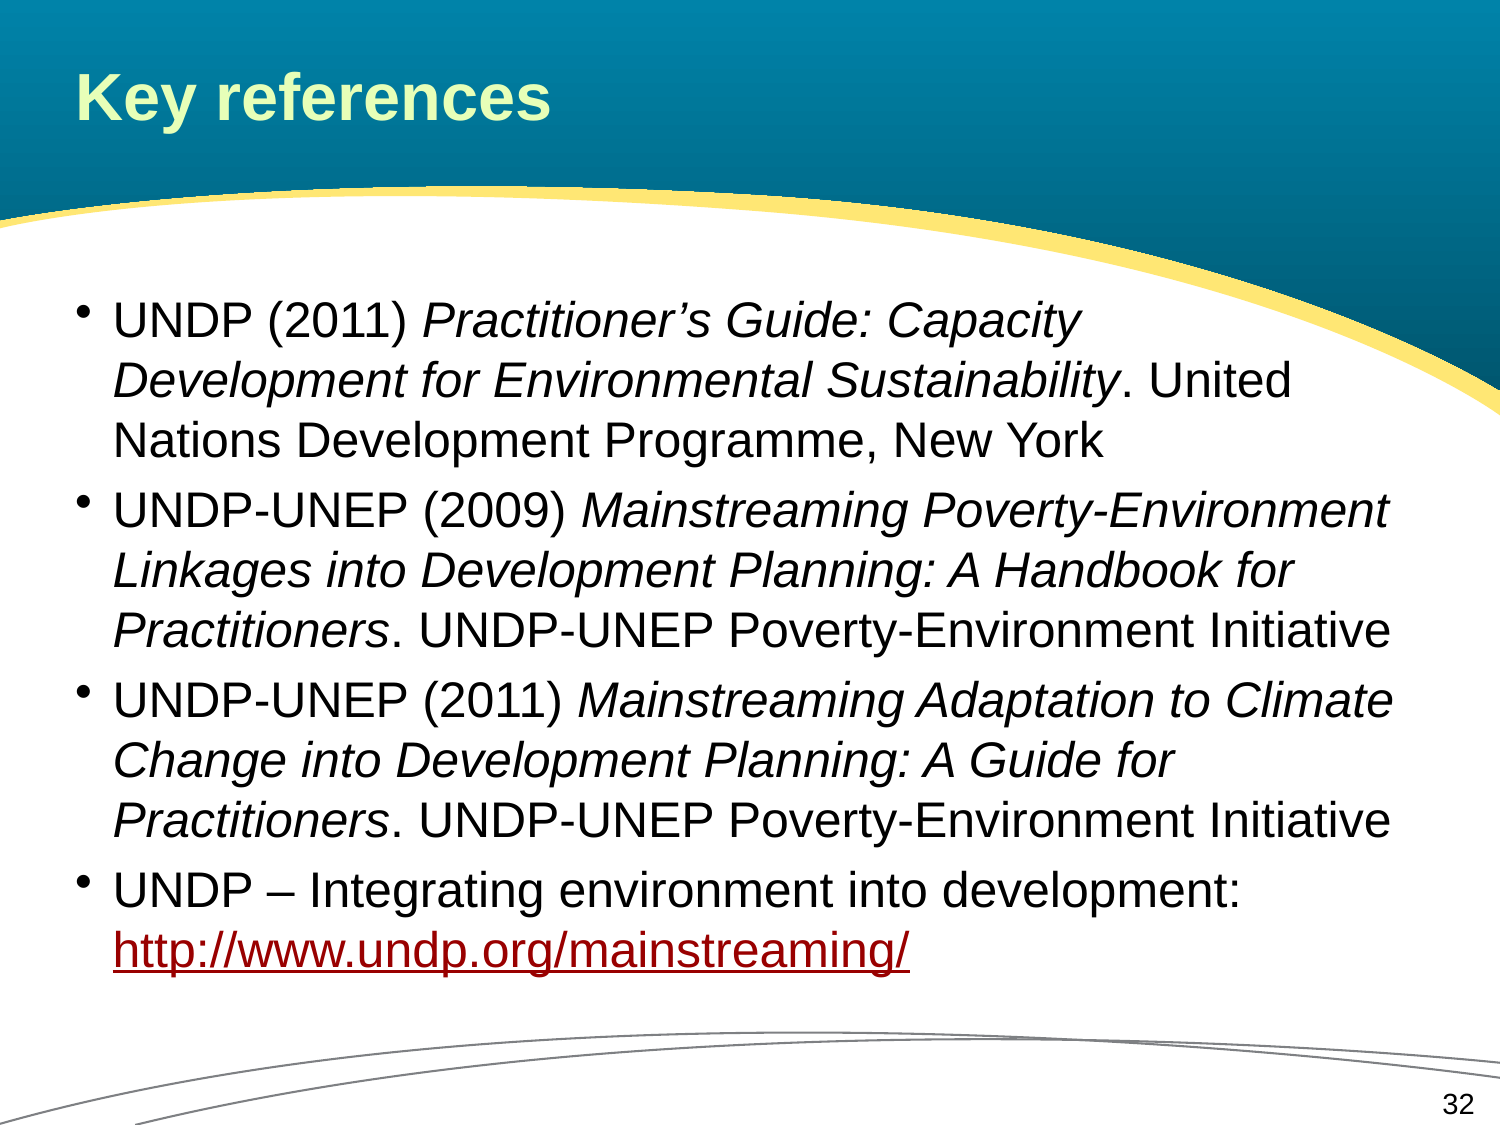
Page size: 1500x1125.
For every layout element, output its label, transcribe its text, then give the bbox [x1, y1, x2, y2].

title Key references [74, 0, 1476, 188]
slide_number 32 [1124, 1084, 1476, 1113]
list UNDP (2011) Practitioner’s Guide: Capacity Development for Environmental Sustainability. United Nations Development Programme, New York UNDP-UNEP (2009) Mainstreaming Poverty-Environment Linkages into Development Planning: A Handbook for Practitioners. UNDP-UNEP Poverty-Environment Initiative UNDP-UNEP (2011) Mainstreaming Adaptation to Climate Change into Development Planning: A Guide for Practitioners. UNDP-UNEP Poverty-Environment Initiative UNDP – Integrating environment into development: http://www.undp.org/mainstreaming/ [74, 287, 1476, 1076]
